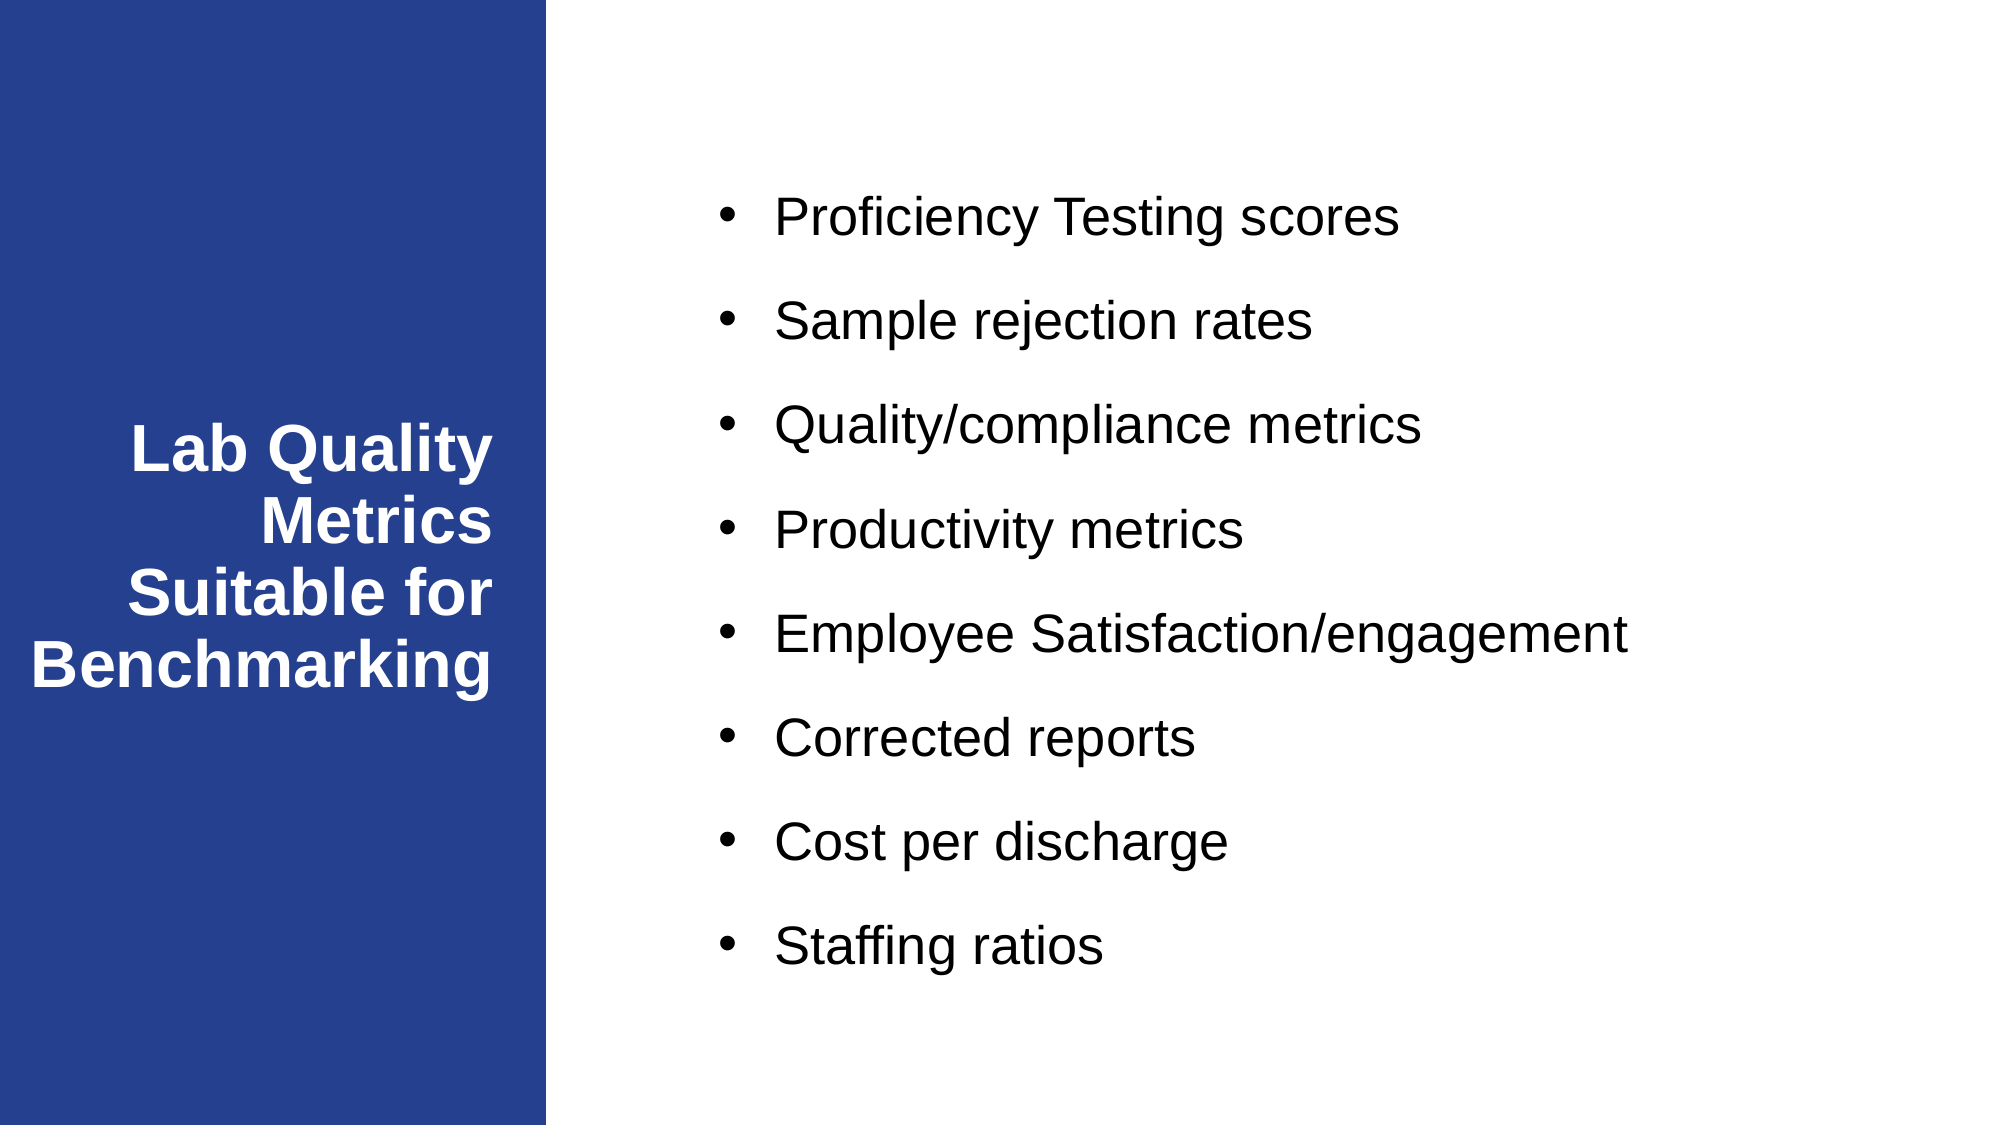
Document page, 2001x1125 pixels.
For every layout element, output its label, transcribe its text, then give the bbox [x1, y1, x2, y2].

title Lab Quality Metrics Suitable for Benchmarking [13, 448, 509, 667]
list Proficiency Testing scores Sample rejection rates Quality/compliance metrics Productivity metrics Employee Satisfaction/engagement Corrected reports Cost per discharge Staffing ratios [703, 135, 1868, 1037]
